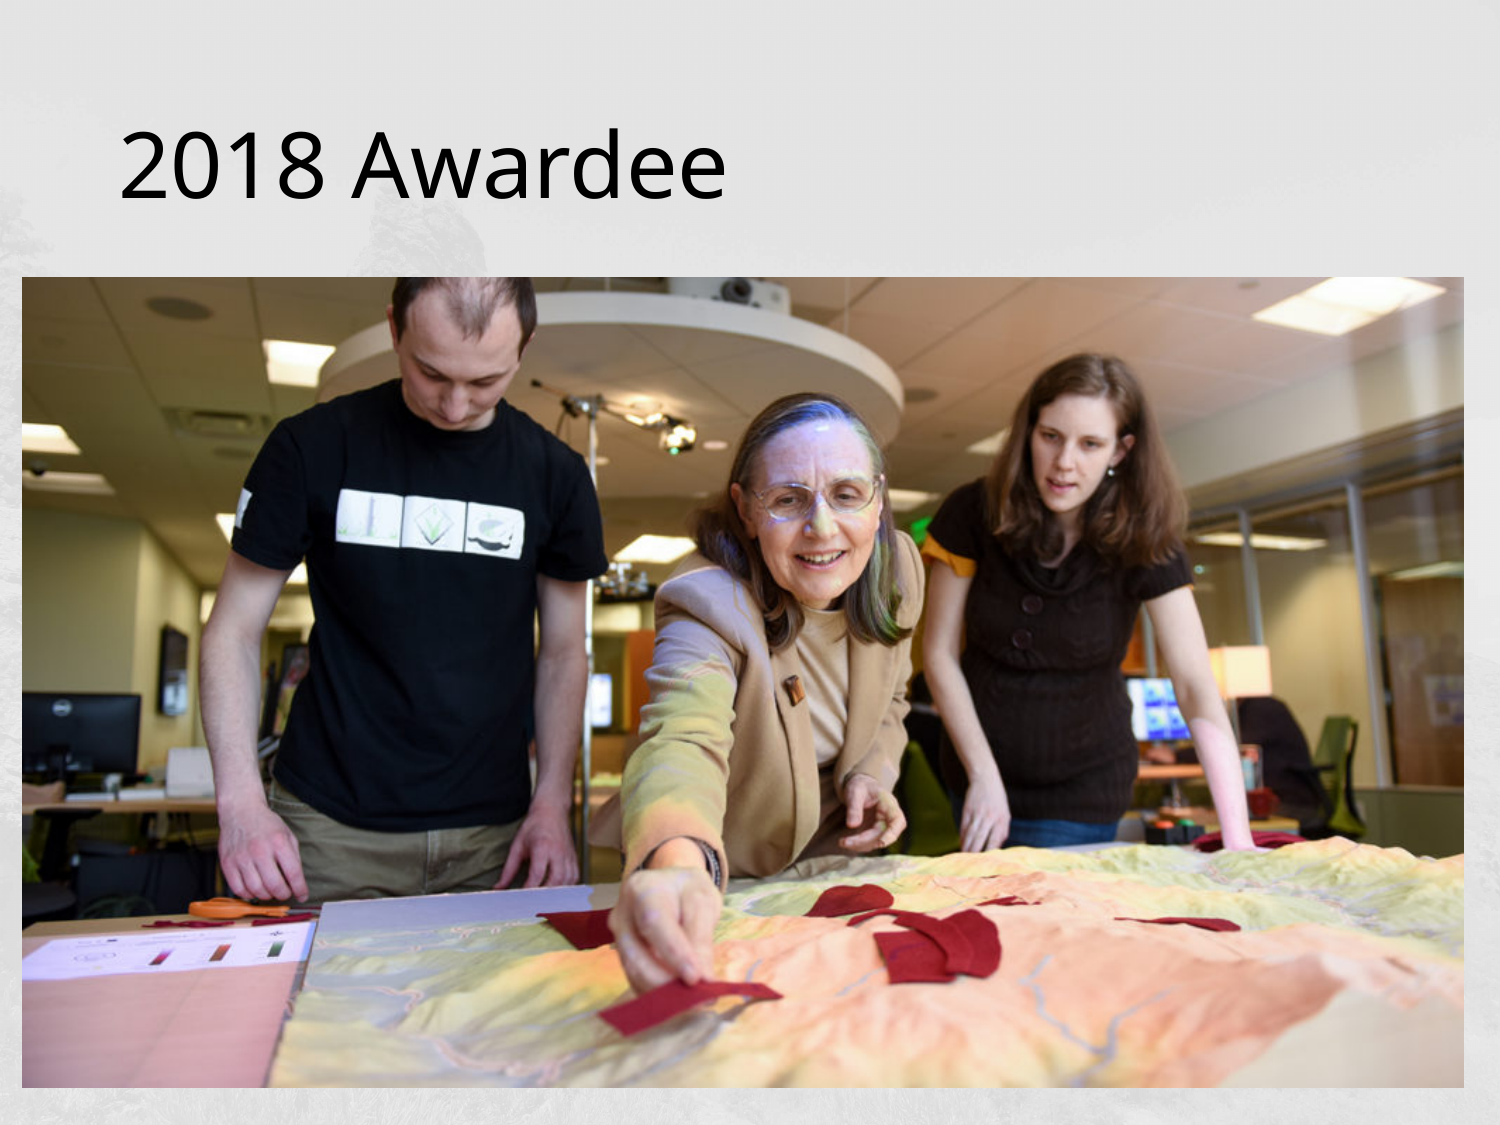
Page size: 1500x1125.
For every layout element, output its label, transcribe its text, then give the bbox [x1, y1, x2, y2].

title 2018 Awardee [103, 59, 1397, 277]
picture [0, 0, 1500, 1125]
